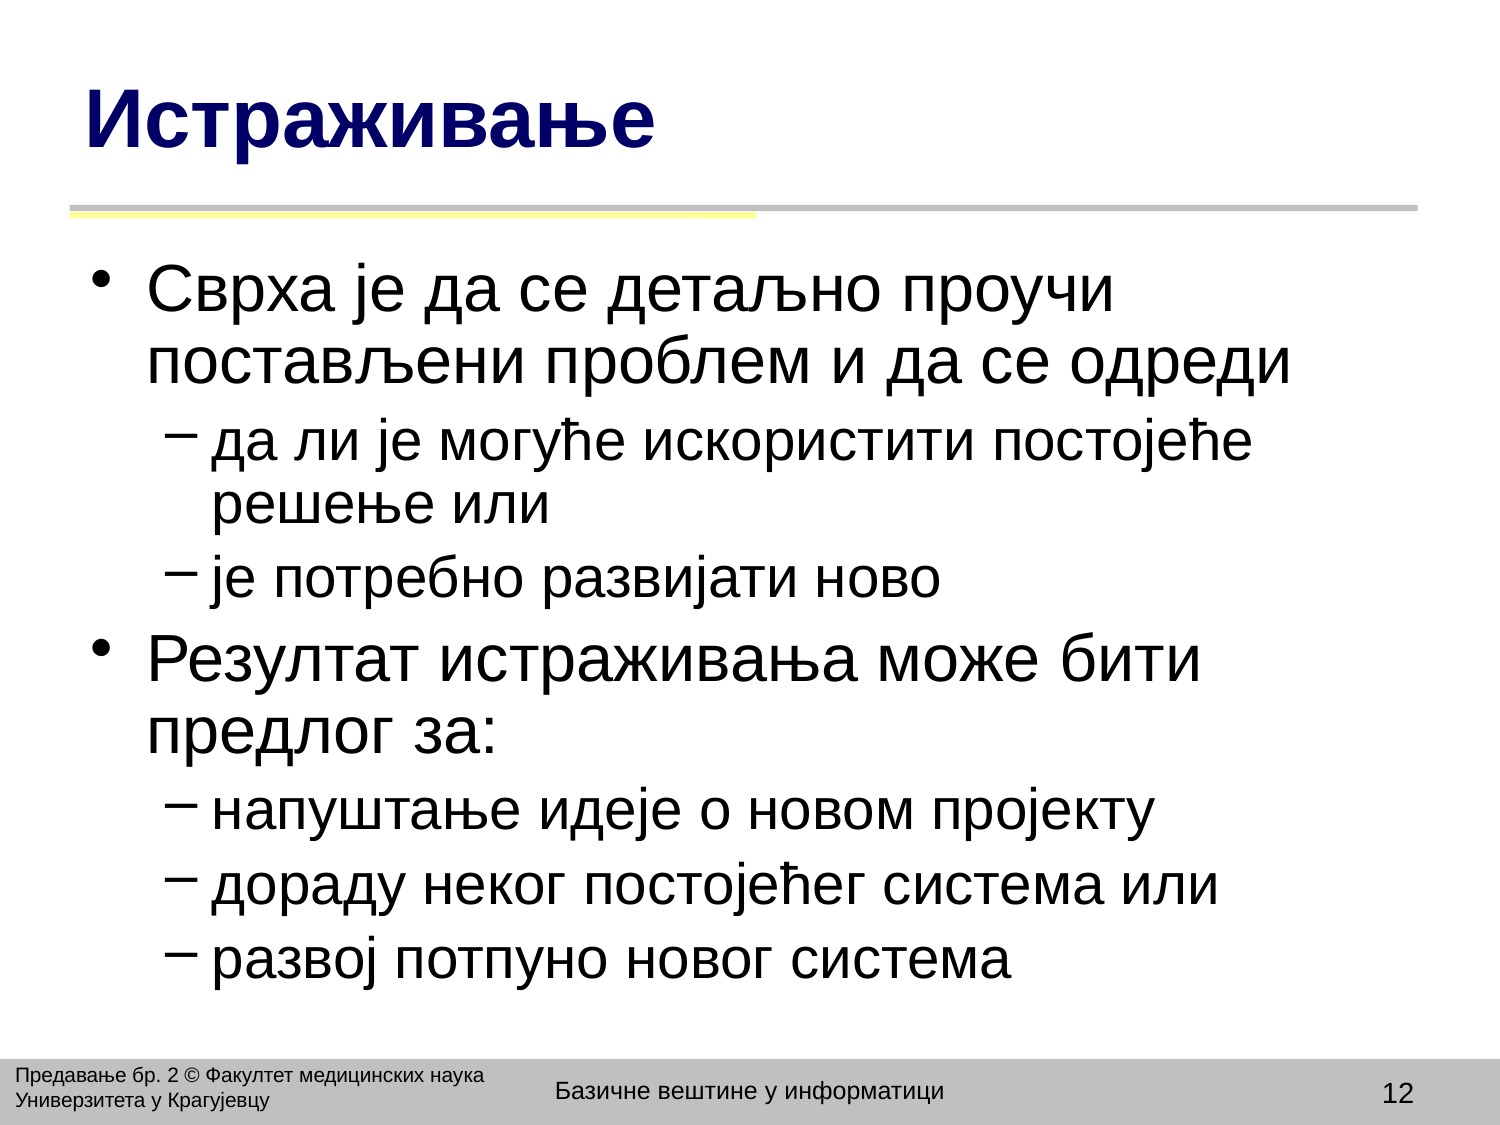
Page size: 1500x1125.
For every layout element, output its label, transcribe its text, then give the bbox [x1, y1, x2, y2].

slide_number 12 [1079, 1066, 1430, 1125]
slide_number Предавање бр. 2 © Факултет медицинских наука Универзитета у Крагујевцу [0, 1053, 607, 1108]
list Сврха је да се детаљно проучи постављени проблем и да се одреди да ли је могуће искористити постојеће решење или је потребно развијати ново Резултат истраживања може бити предлог за: напуштање идеје о новом пројекту дораду неког постојећег система или развој потпуно новог система [74, 246, 1426, 1023]
title Истраживање [69, 19, 1426, 208]
footer Базичне вештине у информатици [512, 1066, 988, 1125]
